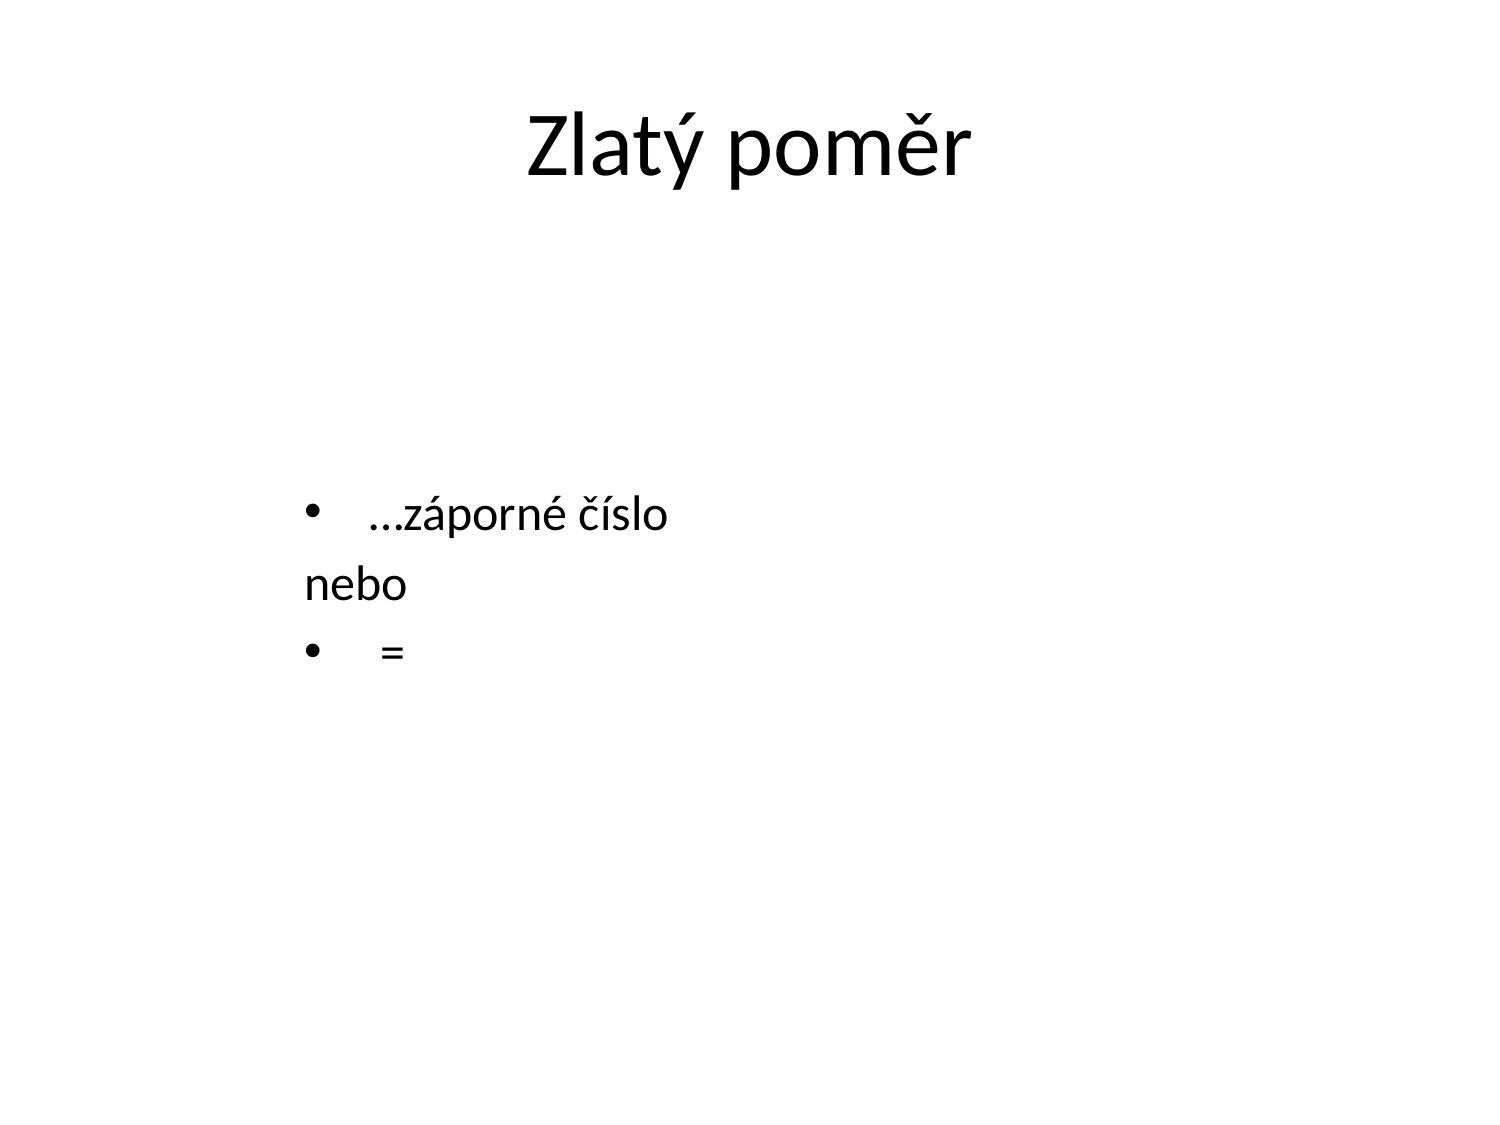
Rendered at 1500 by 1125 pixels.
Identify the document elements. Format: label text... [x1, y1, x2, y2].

title Zlatý poměr [75, 45, 1425, 233]
